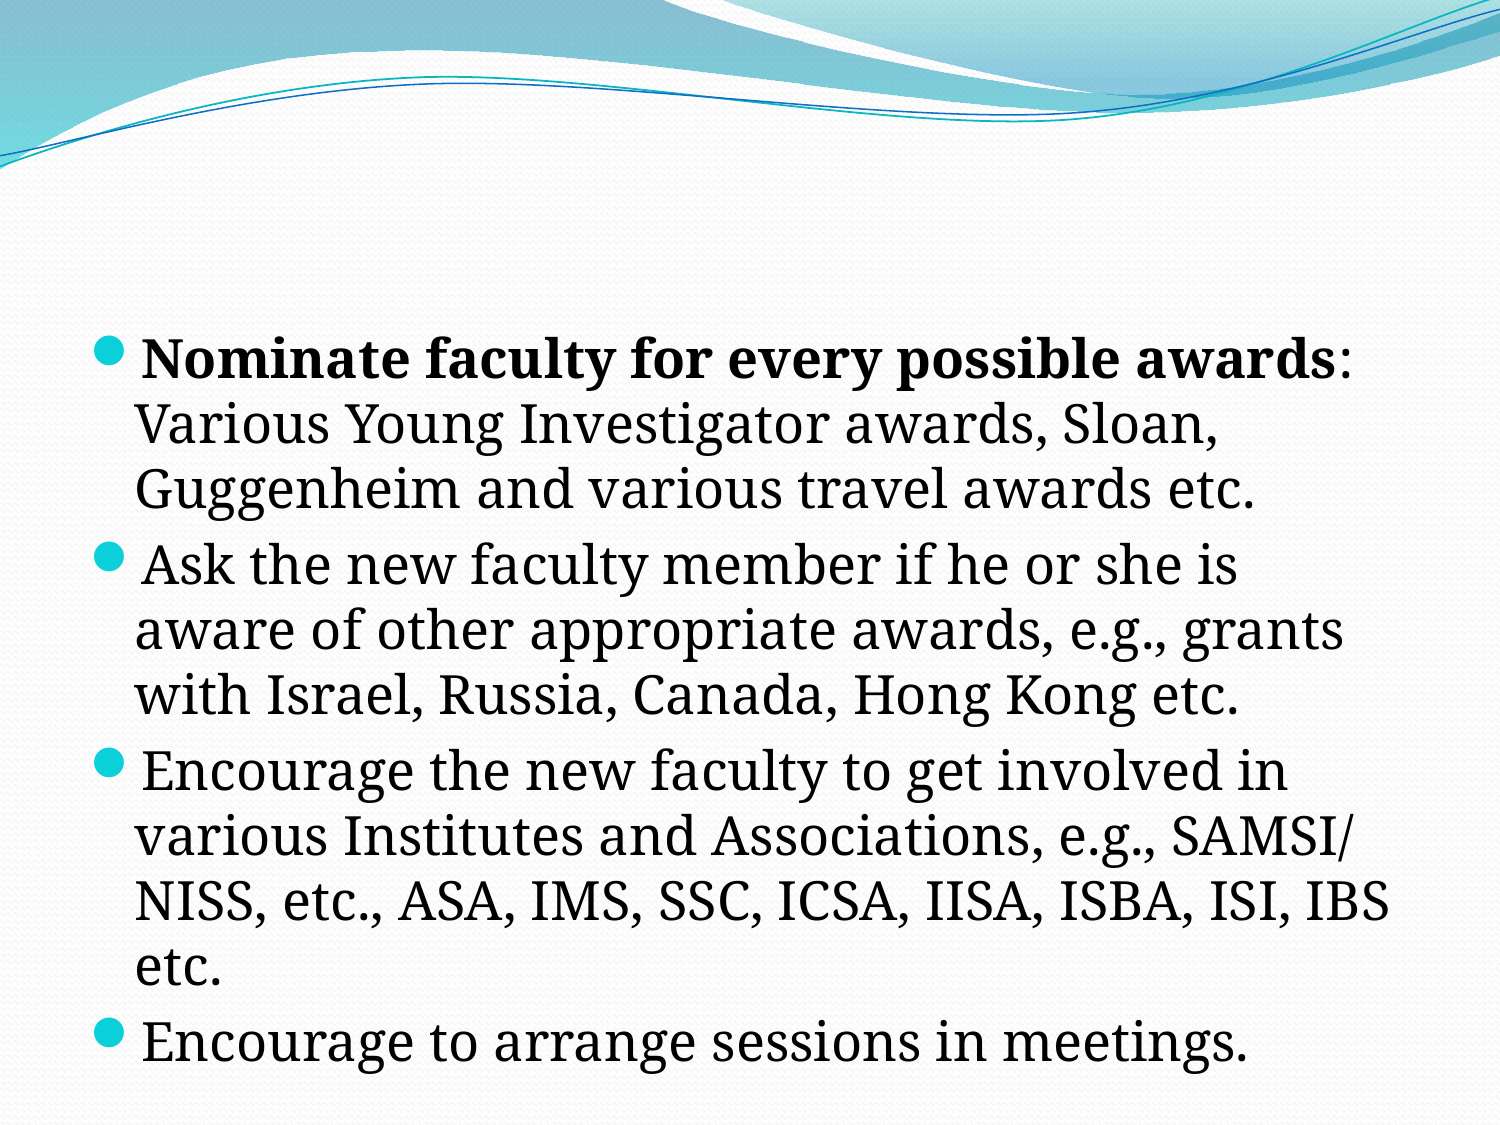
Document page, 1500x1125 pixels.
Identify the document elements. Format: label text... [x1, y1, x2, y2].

list Nominate faculty for every possible awards: Various Young Investigator awards, Sloan, Guggenheim and various travel awards etc. Ask the new faculty member if he or she is aware of other appropriate awards, e.g., grants with Israel, Russia, Canada, Hong Kong etc. Encourage the new faculty to get involved in various Institutes and Associations, e.g., SAMSI/ NISS, etc., ASA, IMS, SSC, ICSA, IISA, ISBA, ISI, IBS etc. Encourage to arrange sessions in meetings. [75, 317, 1425, 1038]
